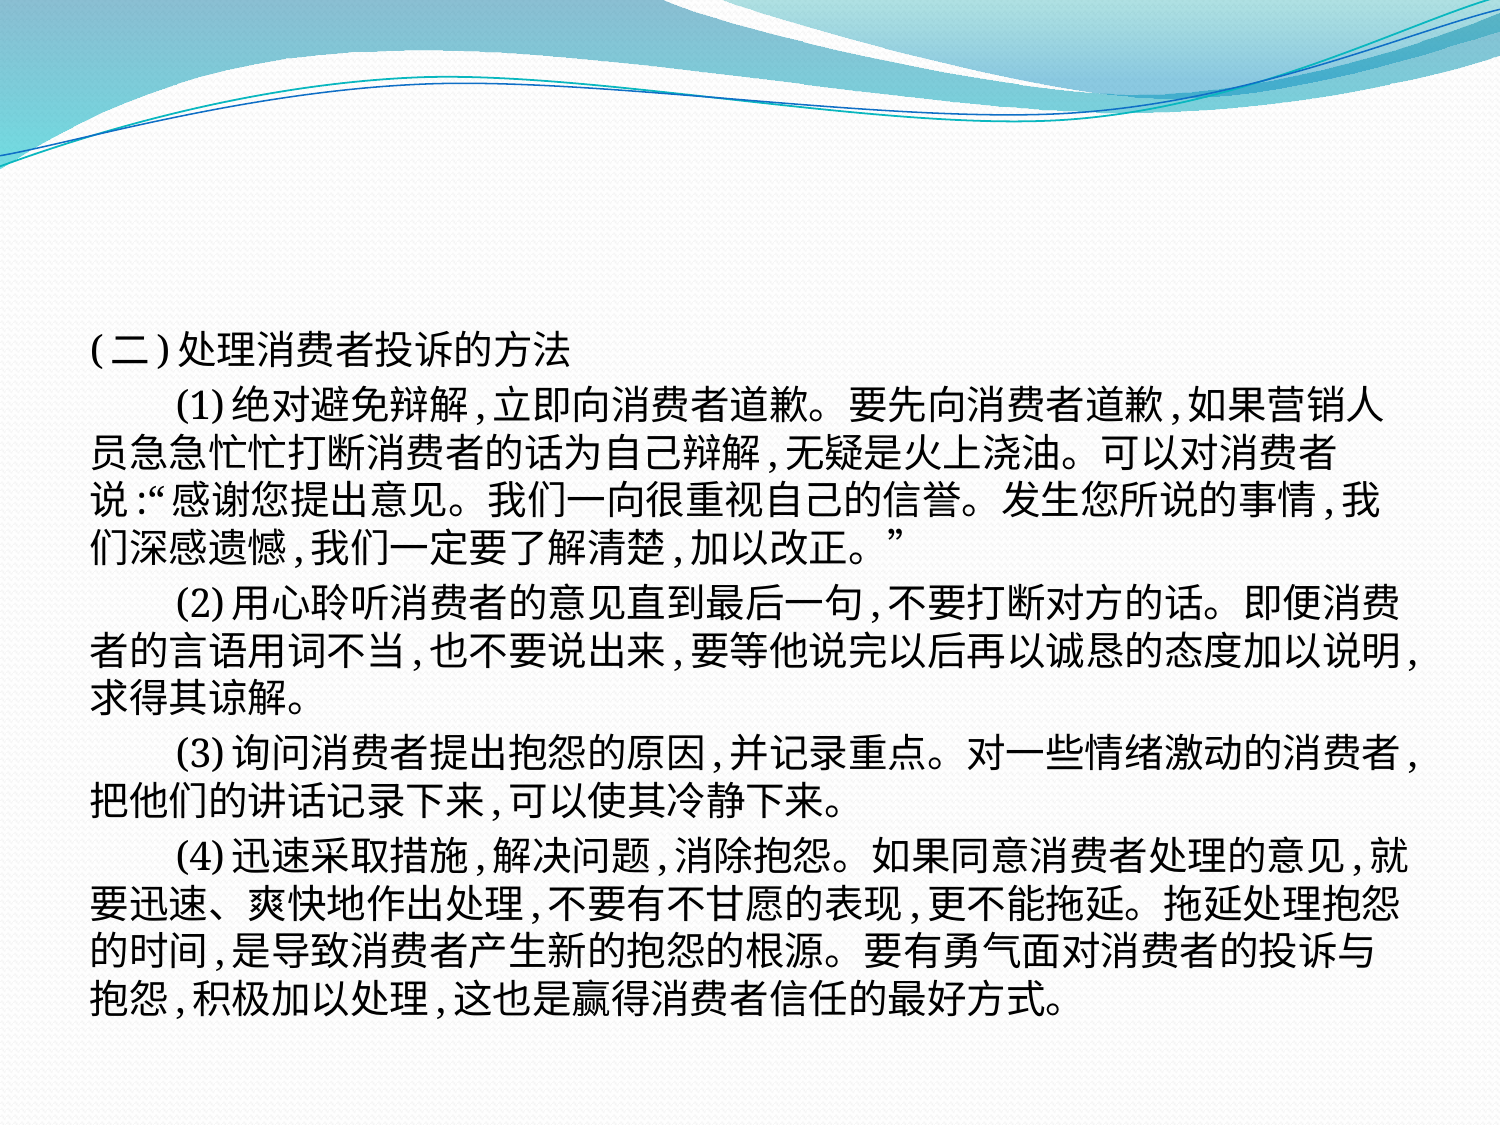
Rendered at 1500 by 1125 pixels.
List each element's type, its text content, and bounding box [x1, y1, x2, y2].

list (二)处理消费者投诉的方法 (1)绝对避免辩解,立即向消费者道歉。要先向消费者道歉,如果营销人员急急忙忙打断消费者的话为自己辩解,无疑是火上浇油。可以对消费者说:“感谢您提出意见。我们一向很重视自己的信誉。发生您所说的事情,我们深感遗憾,我们一定要了解清楚,加以改正。” (2)用心聆听消费者的意见直到最后一句,不要打断对方的话。即便消费者的言语用词不当,也不要说出来,要等他说完以后再以诚恳的态度加以说明,求得其谅解。 (3)询问消费者提出抱怨的原因,并记录重点。对一些情绪激动的消费者,把他们的讲话记录下来,可以使其冷静下来。 (4)迅速采取措施,解决问题,消除抱怨。如果同意消费者处理的意见,就要迅速、爽快地作出处理,不要有不甘愿的表现,更不能拖延。拖延处理抱怨的时间,是导致消费者产生新的抱怨的根源。要有勇气面对消费者的投诉与抱怨,积极加以处理,这也是赢得消费者信任的最好方式。 [75, 317, 1425, 1038]
